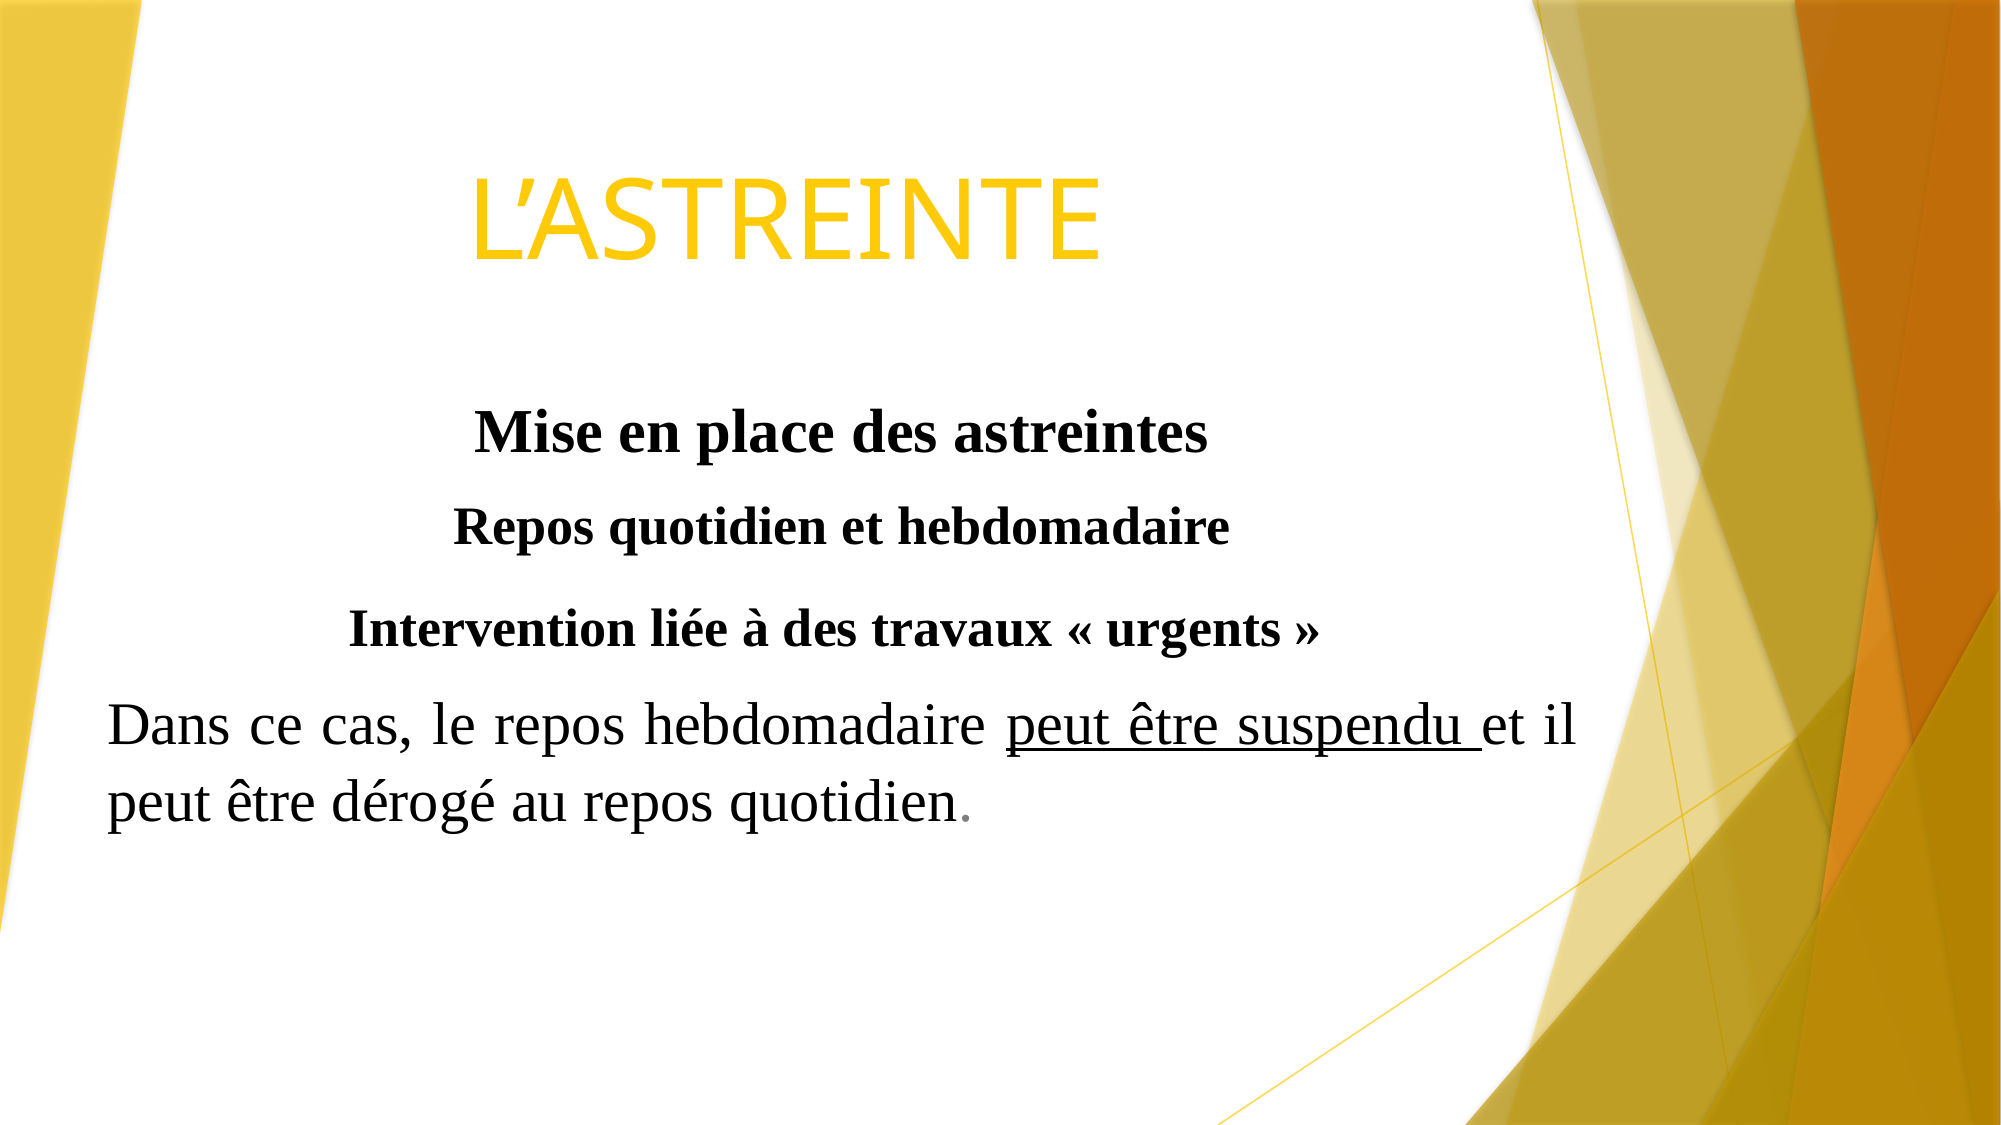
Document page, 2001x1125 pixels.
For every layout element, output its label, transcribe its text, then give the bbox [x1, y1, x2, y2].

subtitle Mise en place des astreintes Repos quotidien et hebdomadaire Intervention liée à des travaux « urgents » Dans ce cas, le repos hebdomadaire peut être suspendu et il peut être dérogé au repos quotidien. [92, 289, 1593, 937]
title L’ASTREINTE [163, 19, 1438, 289]
